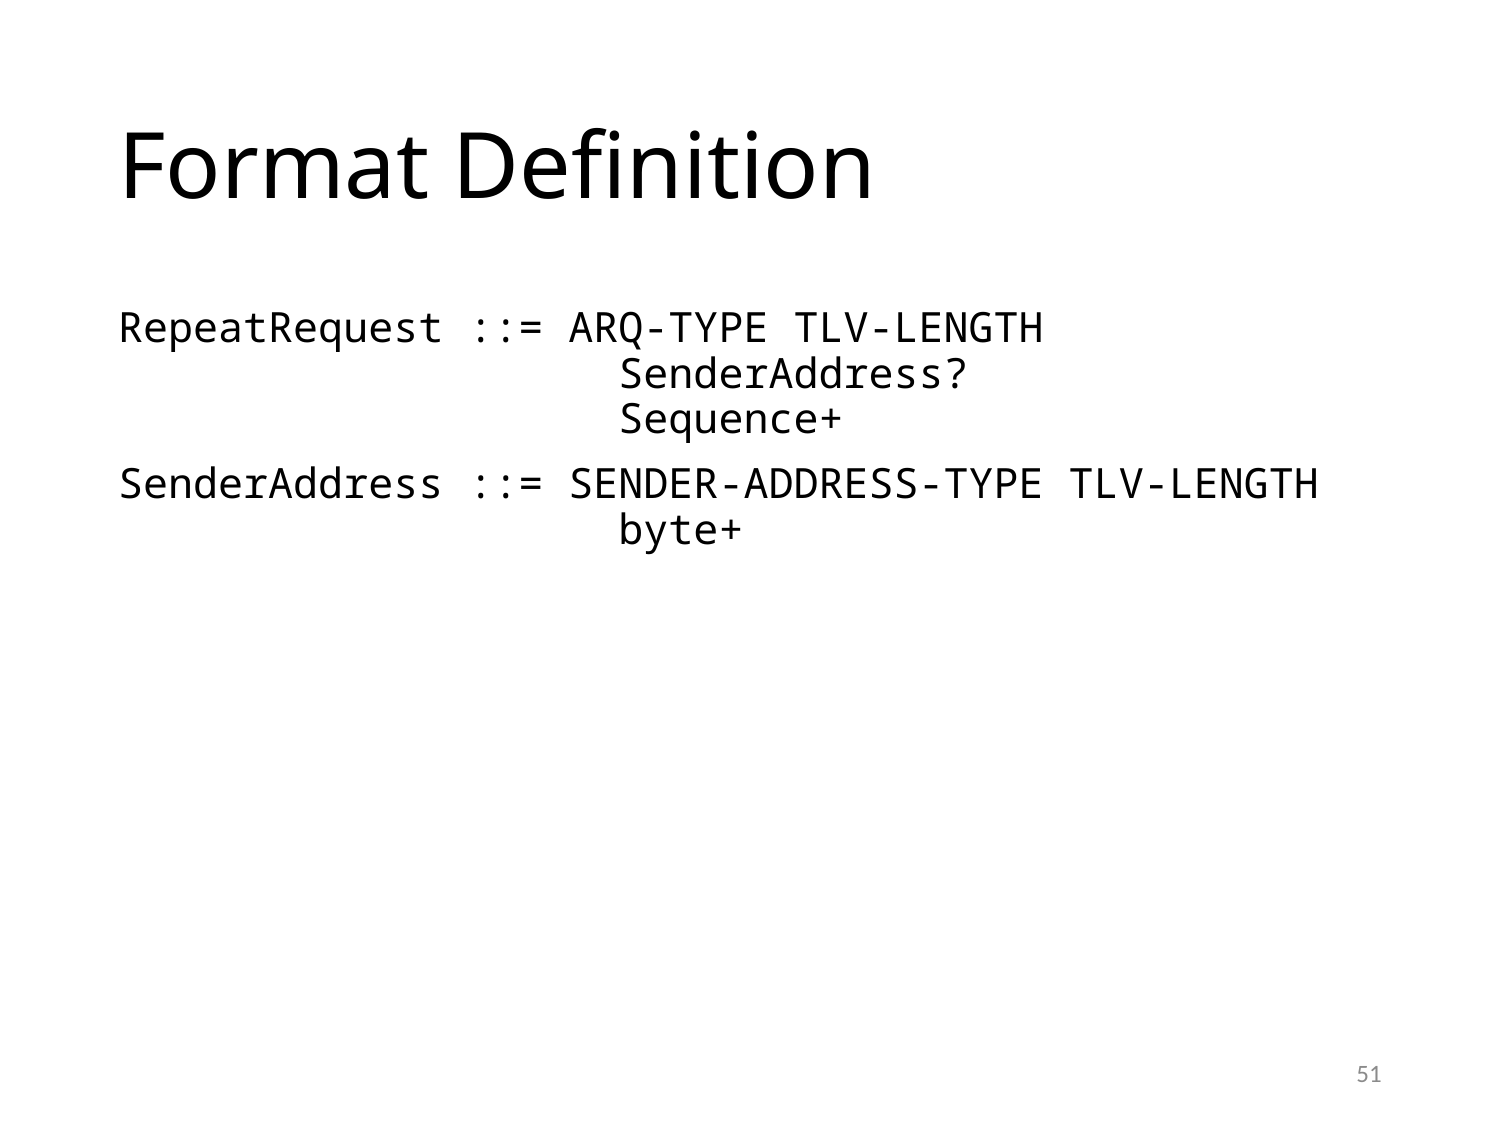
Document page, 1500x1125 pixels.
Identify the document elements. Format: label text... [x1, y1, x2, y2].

title Format Definition [103, 59, 1397, 278]
slide_number 51 [1059, 1042, 1397, 1103]
list RepeatRequest ::= ARQ-TYPE TLV-LENGTH SenderAddress? Sequence+ SenderAddress ::= SENDER-ADDRESS-TYPE TLV-LENGTH byte+ [103, 299, 1397, 1014]
